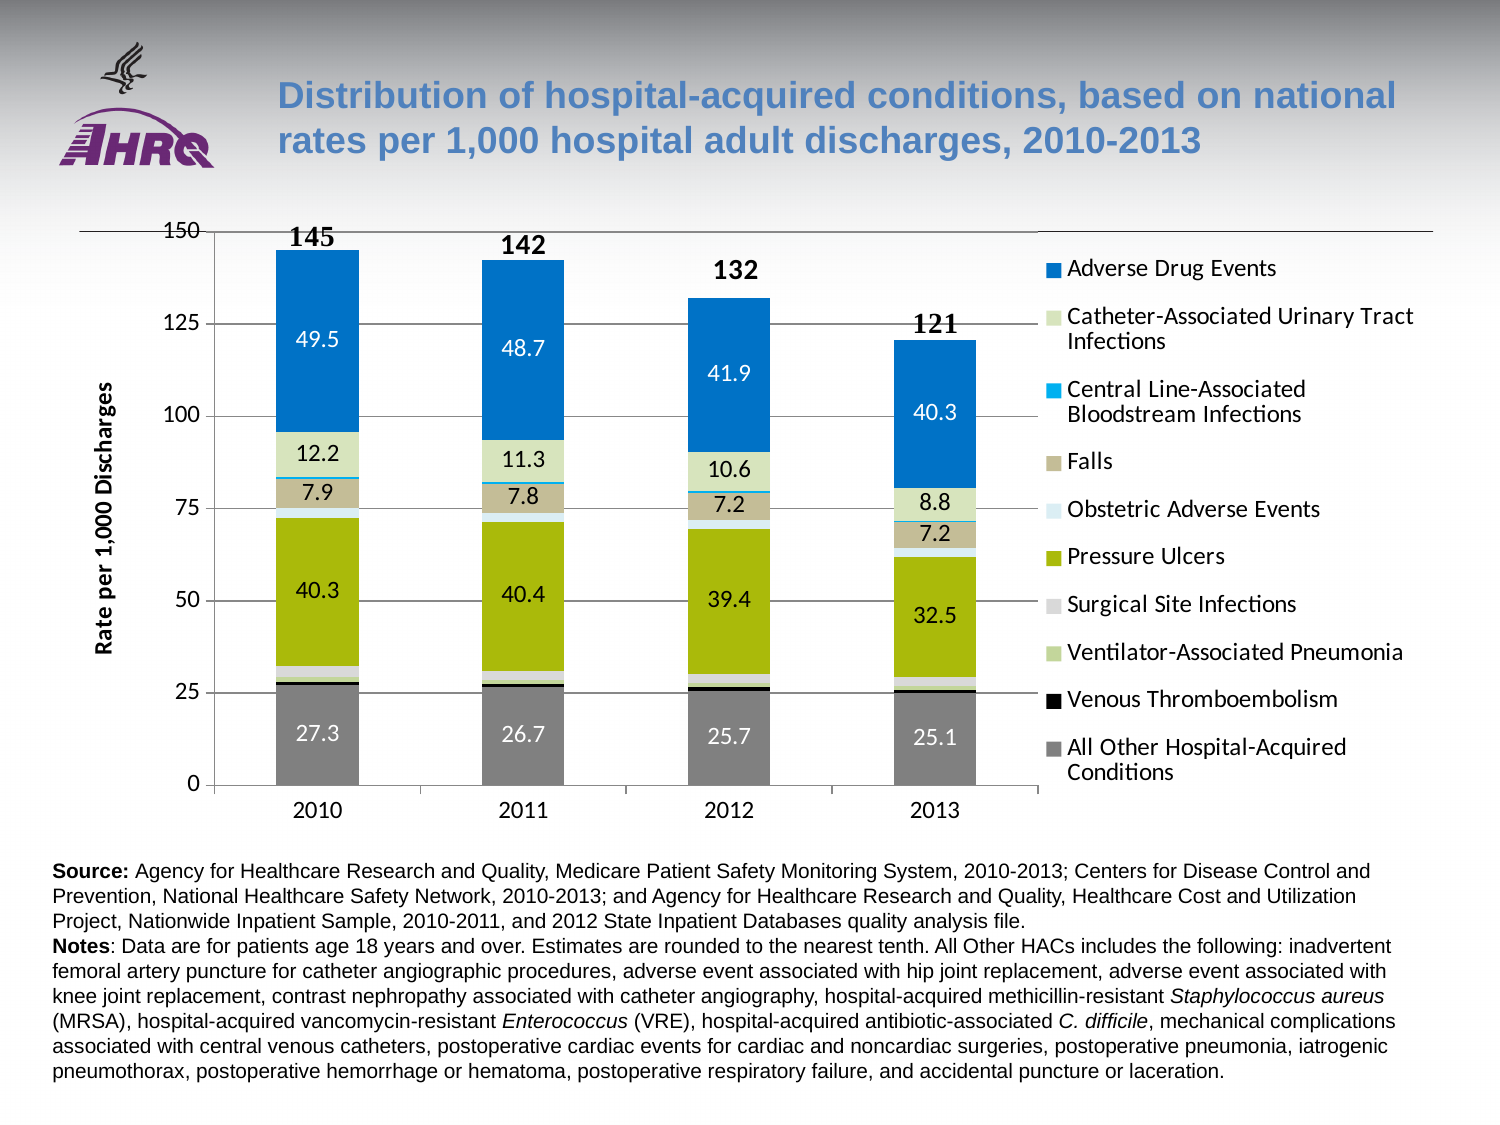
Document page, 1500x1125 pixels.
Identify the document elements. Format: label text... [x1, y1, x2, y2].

chart [84, 212, 1435, 828]
text_box Source: Agency for Healthcare Research and Quality, Medicare Patient Safety Monitoring System, 2010-2013; Centers for Disease Control and Prevention, National Healthcare Safety Network, 2010-2013; and Agency for Healthcare Research and Quality, Healthcare Cost and Utilization Project, Nationwide Inpatient Sample, 2010-2011, and 2012 State Inpatient Databases quality analysis file. Notes: Data are for patients age 18 years and over. Estimates are rounded to the nearest tenth. All Other HACs includes the following: inadvertent femoral artery puncture for catheter angiographic procedures, adverse event associated with hip joint replacement, adverse event associated with knee joint replacement, contrast nephropathy associated with catheter angiography, hospital-acquired methicillin-resistant Staphylococcus aureus (MRSA), hospital-acquired vancomycin-resistant Enterococcus (VRE), hospital-acquired antibiotic-associated C. difficile, mechanical complications associated with central venous catheters, postoperative cardiac events for cardiac and noncardiac surgeries, postoperative pneumonia, iatrogenic pneumothorax, postoperative hemorrhage or hematoma, postoperative respiratory failure, and accidental puncture or laceration. [37, 849, 1438, 1125]
picture [0, 0, 1500, 1125]
title Distribution of hospital-acquired conditions, based on national rates per 1,000 hospital adult discharges, 2010-2013 [262, 45, 1425, 188]
